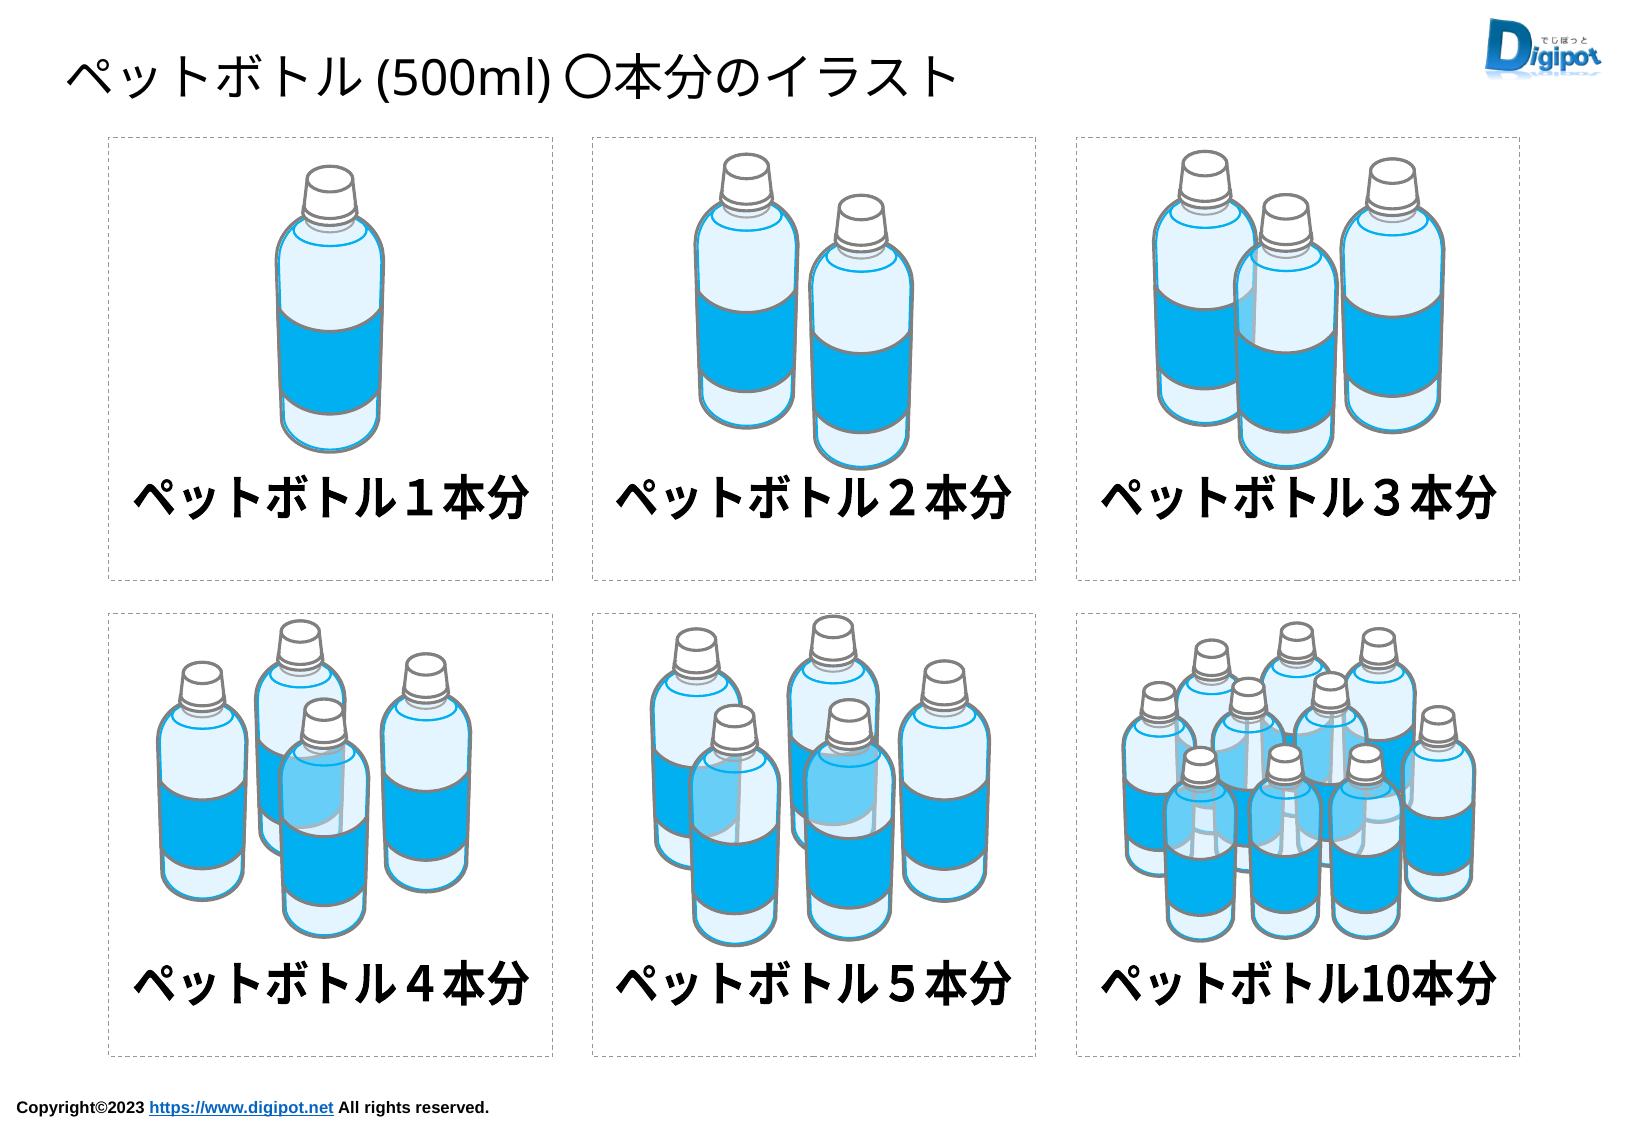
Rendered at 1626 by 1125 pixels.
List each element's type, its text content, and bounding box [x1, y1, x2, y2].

picture [1485, 18, 1602, 82]
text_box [276, 166, 384, 453]
text_box ペットボトル(500ml)〇本分のイラスト [49, 38, 978, 113]
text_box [157, 620, 471, 938]
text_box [1122, 622, 1475, 942]
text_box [1153, 151, 1445, 469]
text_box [651, 616, 990, 946]
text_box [694, 154, 913, 470]
